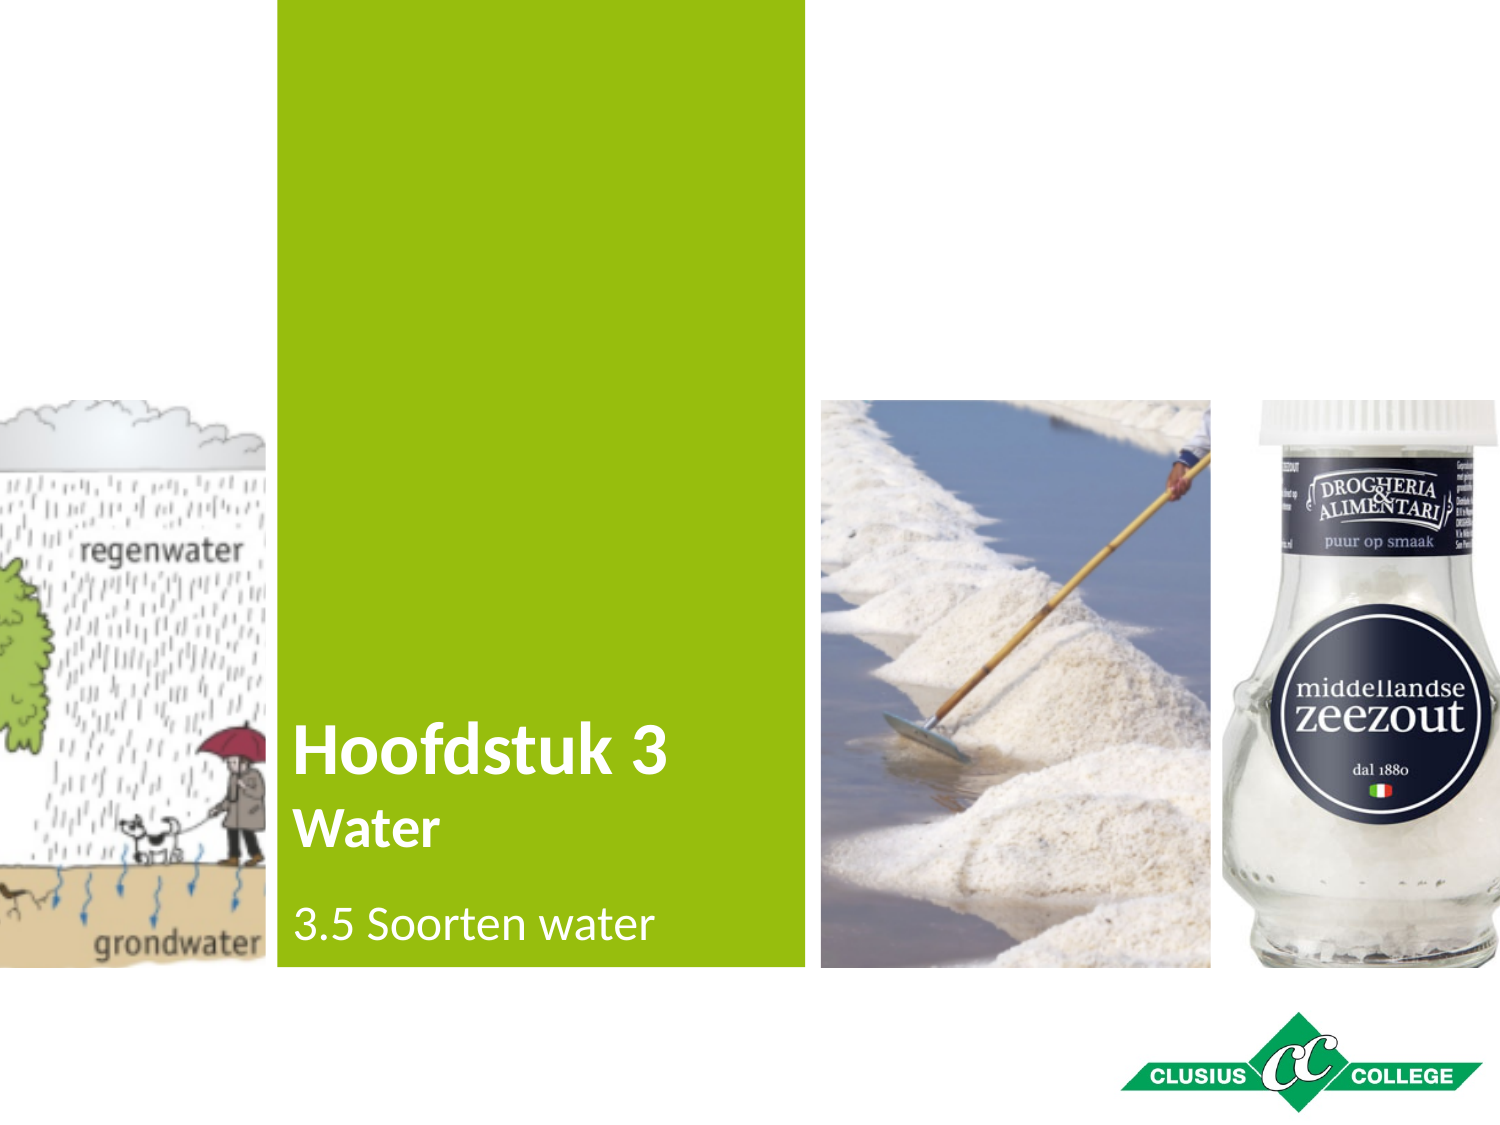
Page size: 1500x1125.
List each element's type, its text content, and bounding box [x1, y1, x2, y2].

subtitle 3.5 Soorten water [277, 882, 815, 965]
picture [820, 399, 1211, 968]
title Hoofdstuk 3 Water [277, 683, 806, 875]
picture [1222, 399, 1500, 968]
picture [1103, 999, 1500, 1125]
picture [0, 399, 266, 968]
text_box [275, 0, 807, 969]
